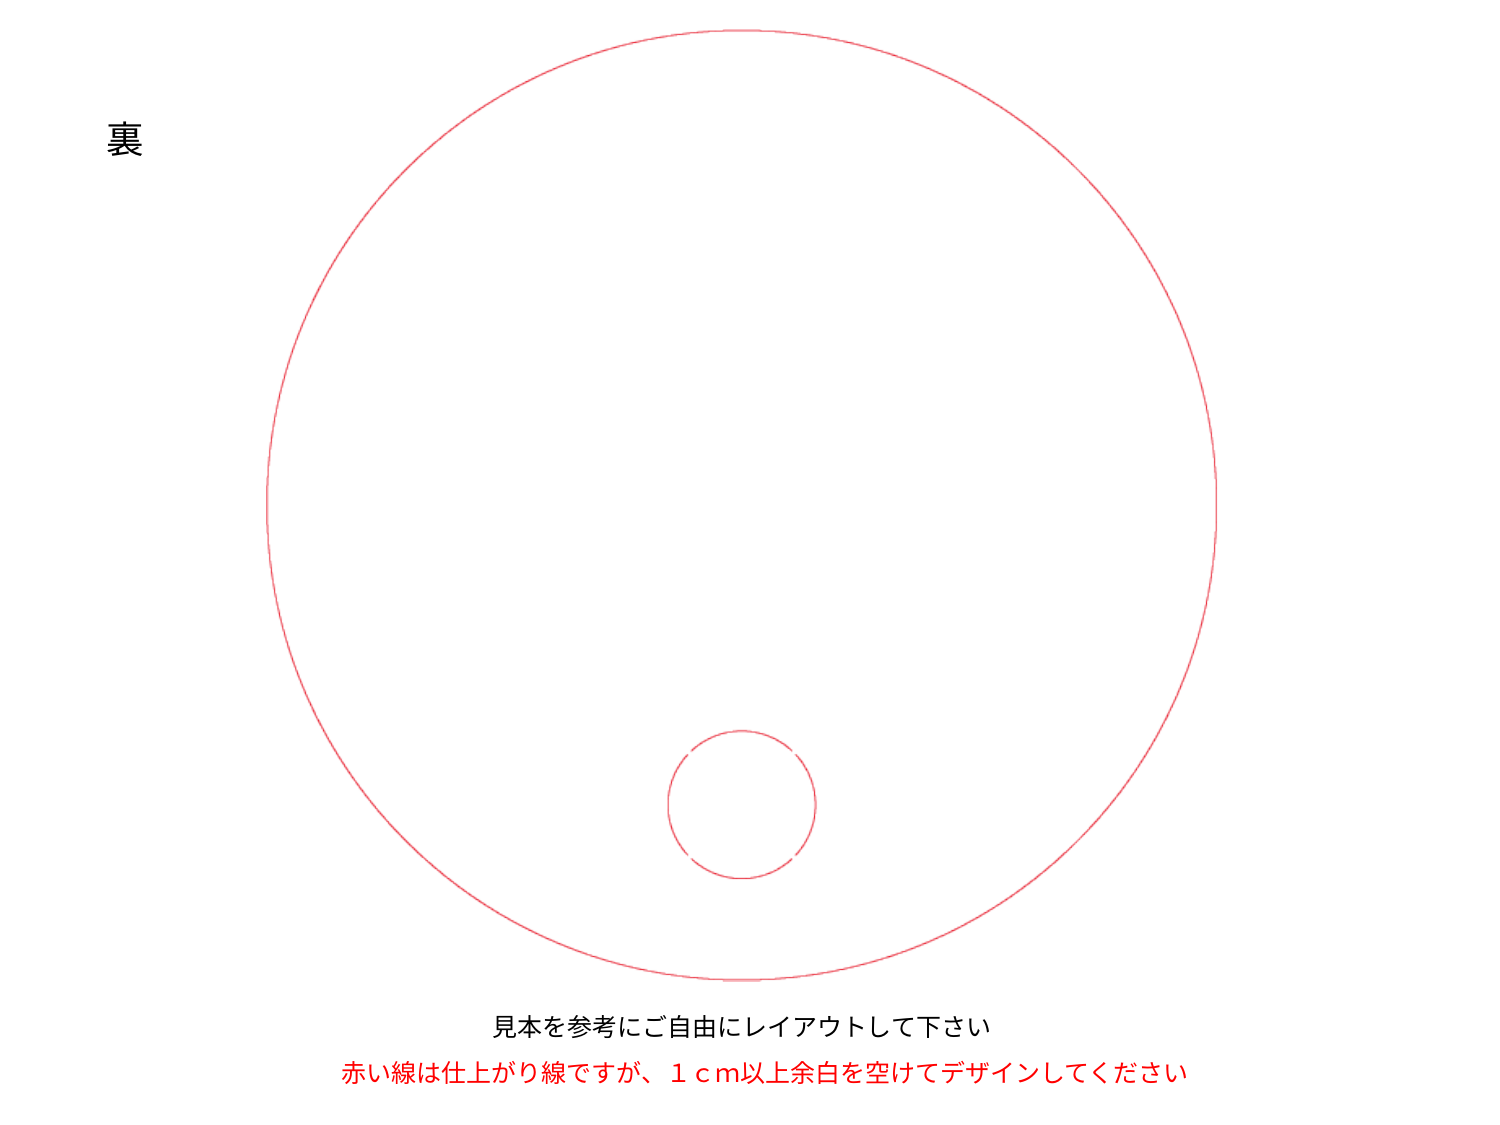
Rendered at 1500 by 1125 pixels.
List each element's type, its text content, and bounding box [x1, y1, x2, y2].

text_box 裏 [92, 108, 160, 169]
text_box 赤い線は仕上がり線ですが、１ｃｍ以上余白を空けてデザインしてください [326, 1049, 1213, 1095]
text_box 見本を参考にご自由にレイアウトして下さい [477, 1004, 1022, 1049]
picture [266, 29, 1219, 982]
